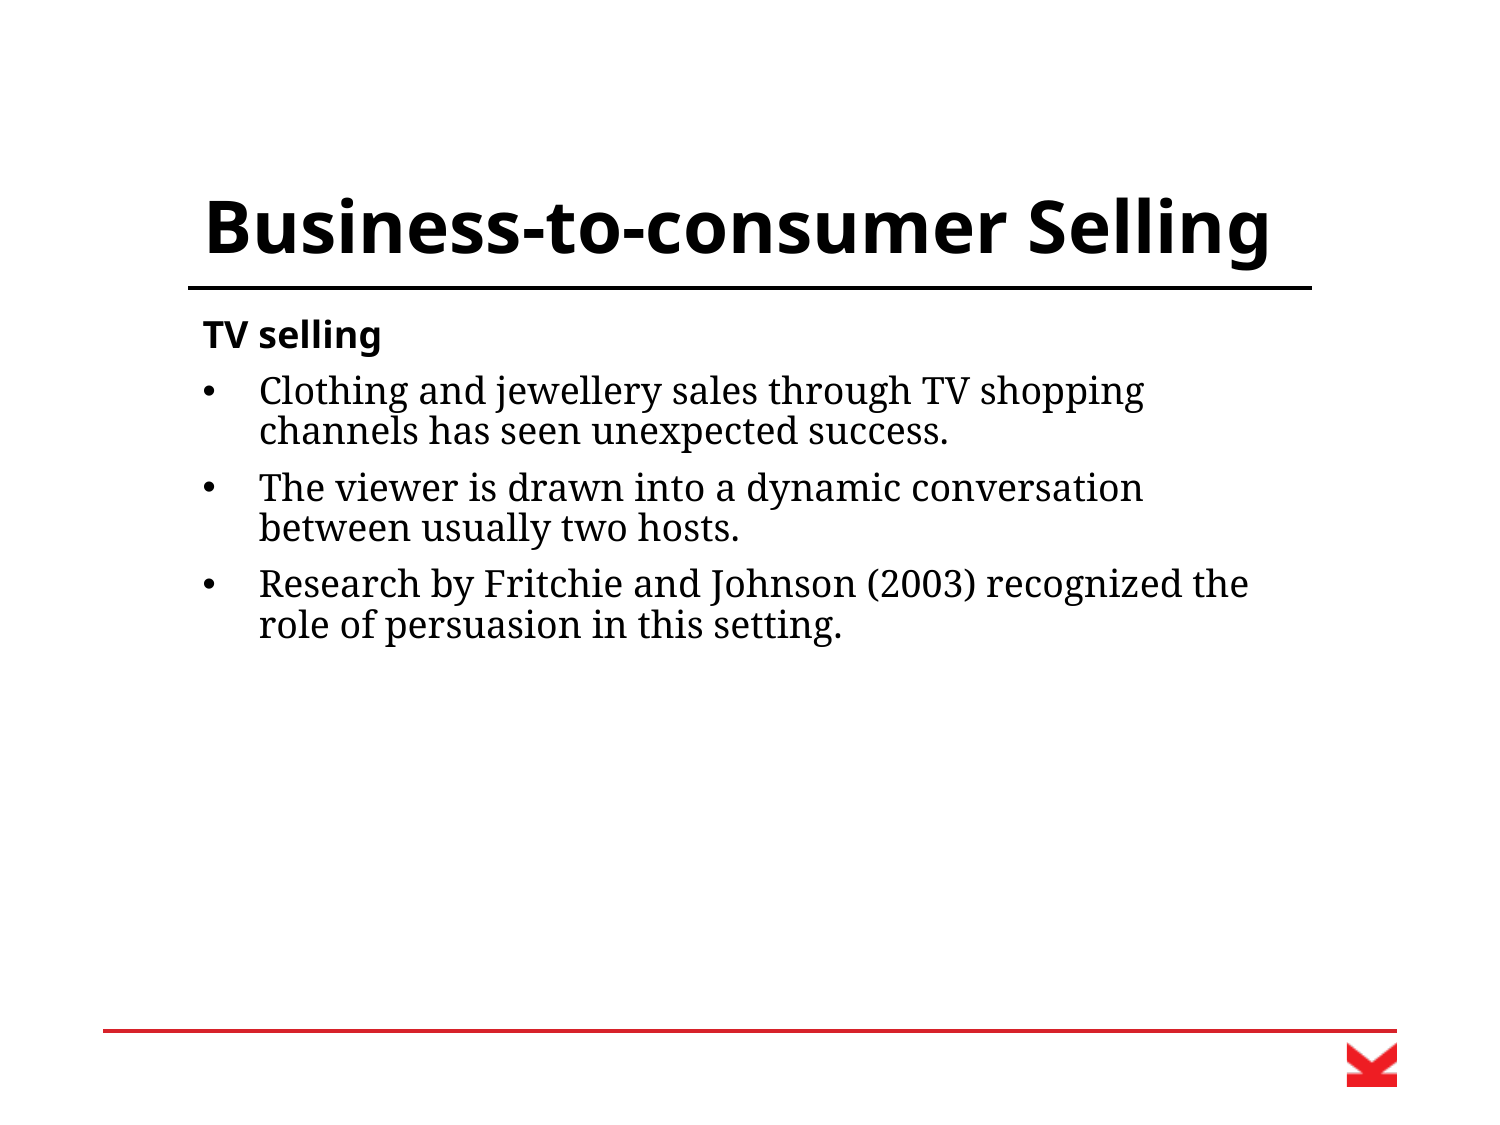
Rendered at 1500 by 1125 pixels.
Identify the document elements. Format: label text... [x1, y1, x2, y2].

subtitle TV selling Clothing and jewellery sales through TV shopping channels has seen unexpected success. The viewer is drawn into a dynamic conversation between usually two hosts. Research by Fritchie and Johnson (2003) recognized the role of persuasion in this setting. [187, 308, 1313, 863]
title Business-to-consumer Selling [188, 59, 1312, 278]
